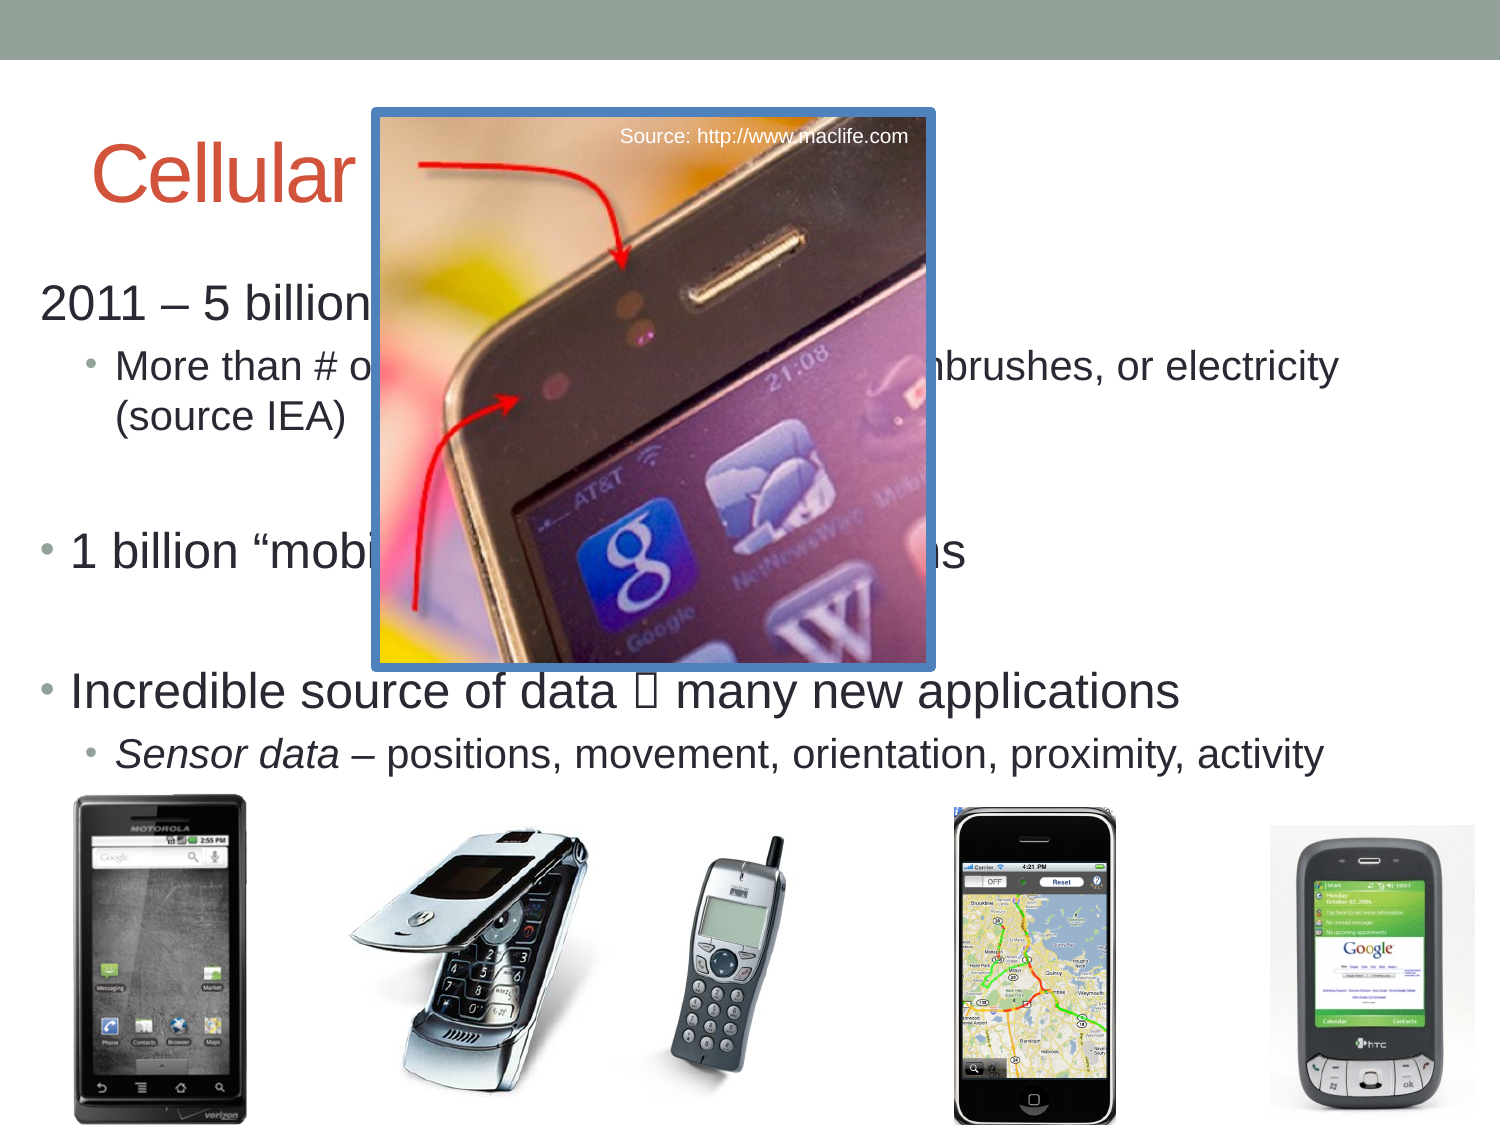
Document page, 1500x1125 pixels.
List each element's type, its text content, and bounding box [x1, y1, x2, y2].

title Cellular Data Explosion [75, 87, 1425, 250]
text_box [73, 791, 1476, 1125]
list 2011 – 5 billion cell phones (source ITU) More than # of people w/ shoes, toilets, toothbrushes, or electricity (source IEA) 1 billion “mobile broadband” connections Incredible source of data  many new applications Sensor data – positions, movement, orientation, proximity, activity [24, 262, 1375, 1063]
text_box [380, 115, 927, 663]
